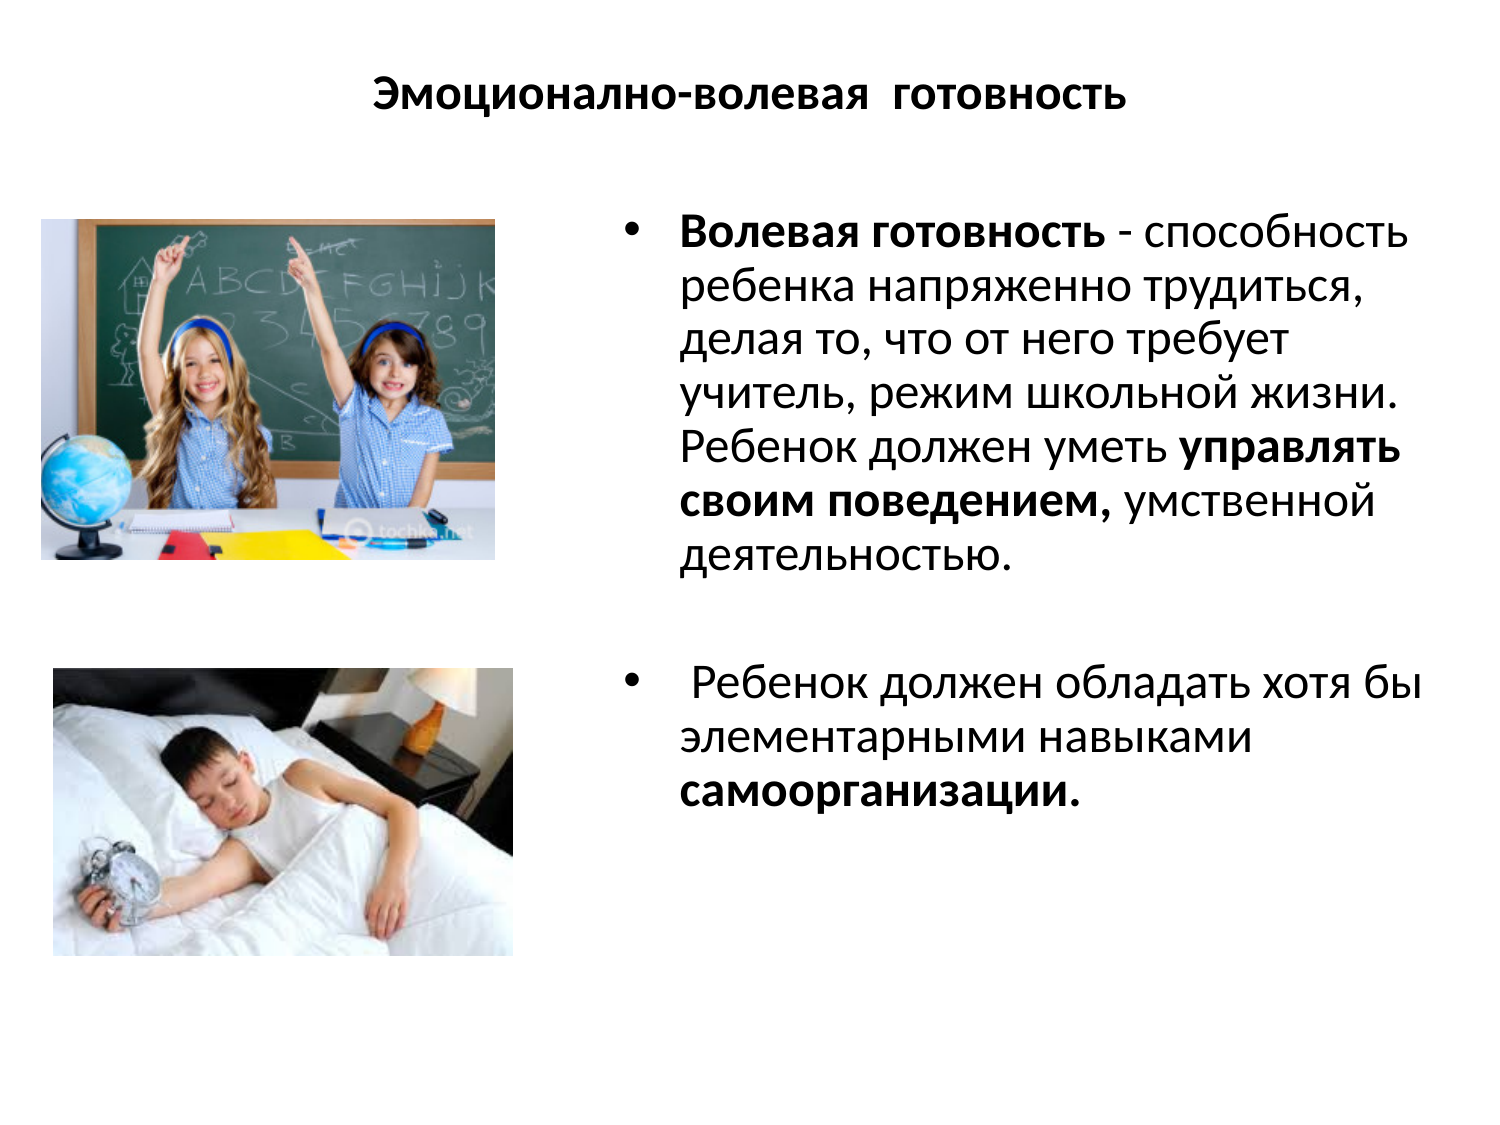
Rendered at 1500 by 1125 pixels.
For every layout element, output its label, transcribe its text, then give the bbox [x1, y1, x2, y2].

picture [40, 219, 495, 561]
picture [52, 668, 513, 956]
list Волевая готовность - способность ребенка напряженно трудиться, делая то, что от него требует учитель, режим школьной жизни. Ребенок должен уметь управлять своим поведением, умственной деятельностью. Ребенок должен обладать хотя бы элементарными навыками самоорганизации. [608, 196, 1459, 1038]
title Эмоционално-волевая готовность [74, 44, 1426, 233]
